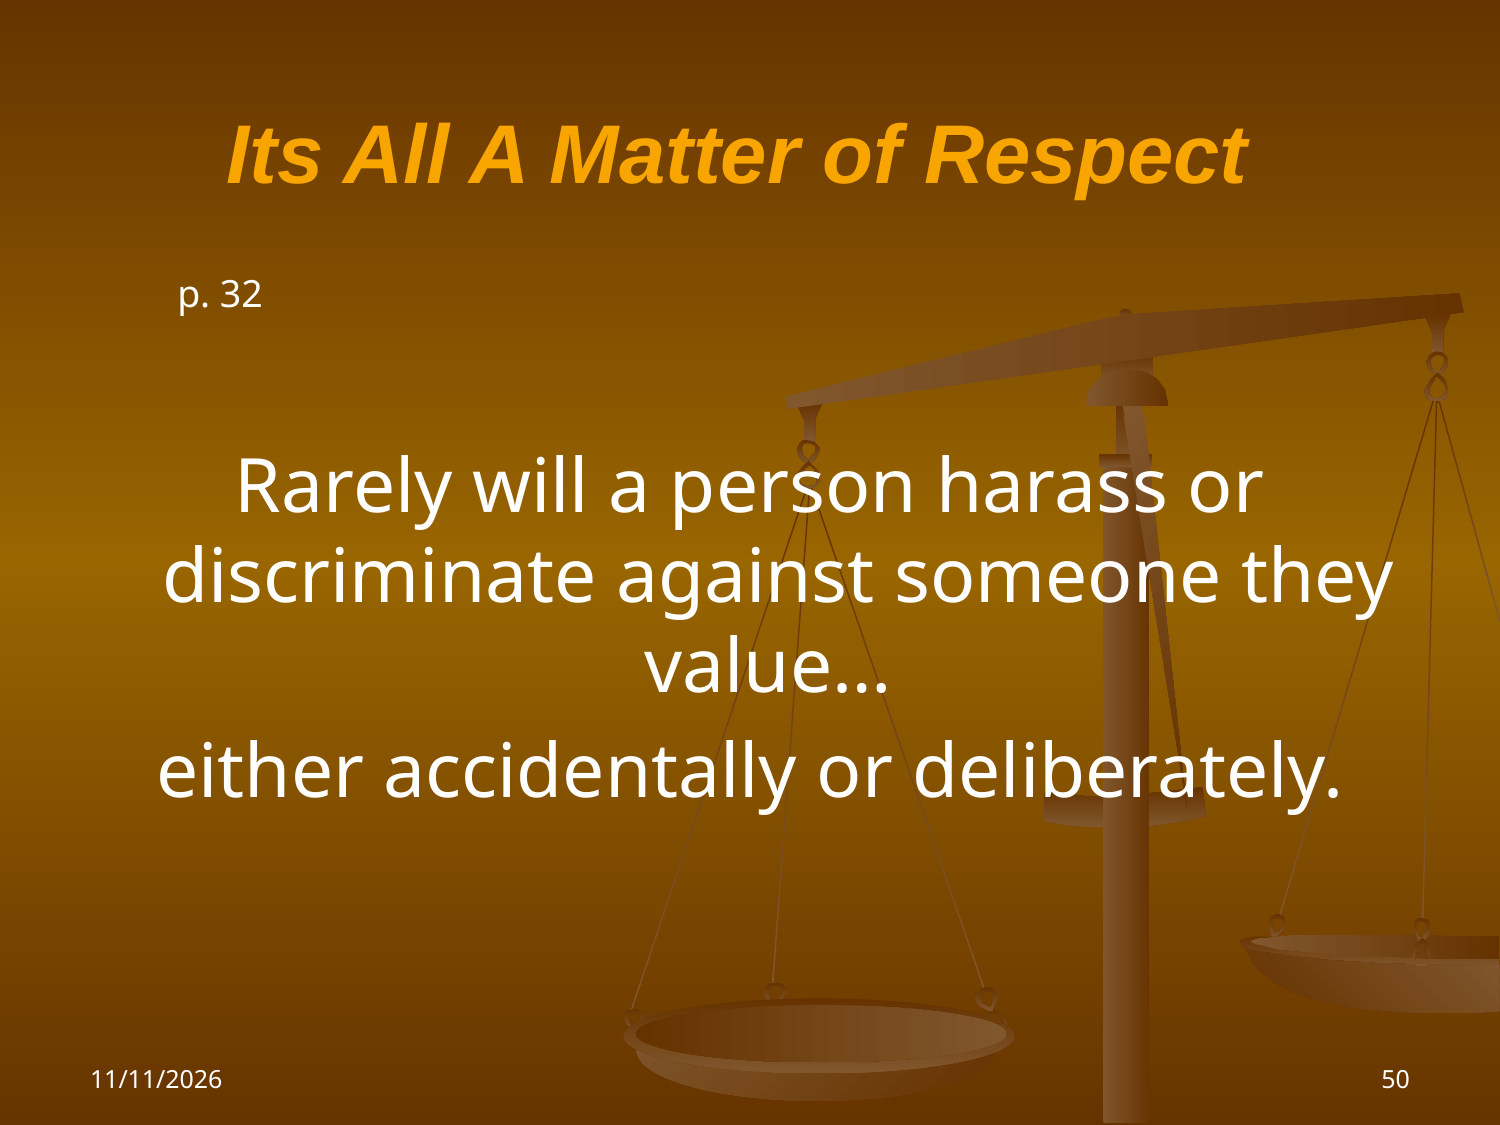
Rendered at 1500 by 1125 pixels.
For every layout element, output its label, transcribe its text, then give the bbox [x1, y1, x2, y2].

title Its All A Matter of Respect [62, 124, 1413, 276]
list Rarely will a person harass or discriminate against someone they value… either accidentally or deliberately. [74, 324, 1426, 888]
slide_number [74, 1029, 426, 1106]
text_box p. 32 [162, 262, 325, 323]
slide_number 50 [1074, 1029, 1426, 1106]
